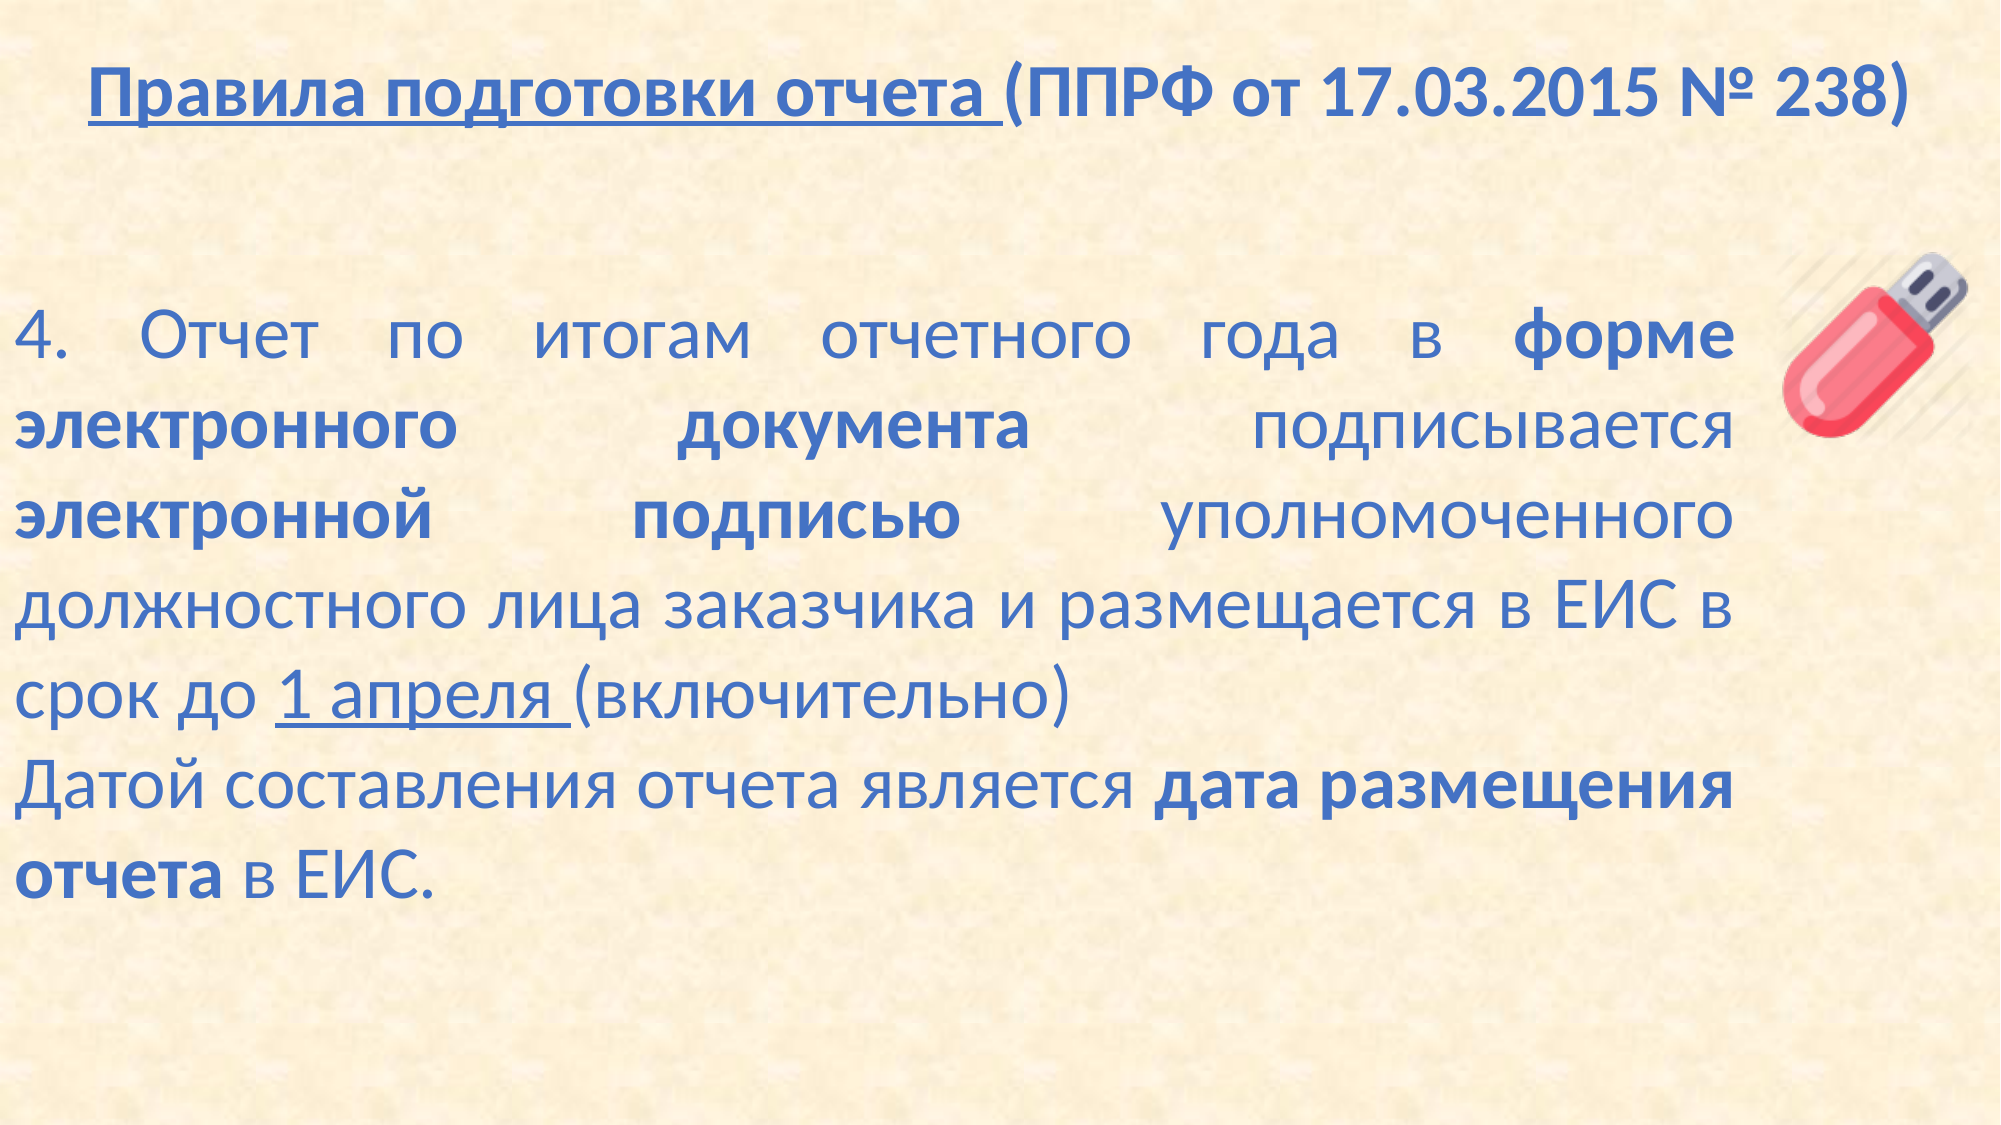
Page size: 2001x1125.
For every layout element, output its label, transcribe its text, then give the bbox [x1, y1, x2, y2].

text_box 4. Отчет по итогам отчетного года в форме электронного документа подписывается электронной подписью уполномоченного должностного лица заказчика и размещается в ЕИС в срок до 1 апреля (включительно) Датой составления отчета является дата размещения отчета в ЕИС. [0, 218, 1752, 983]
text_box Правила подготовки отчета (ППРФ от 17.03.2015 № 238) [0, 0, 2000, 218]
picture [0, 0, 2001, 1125]
